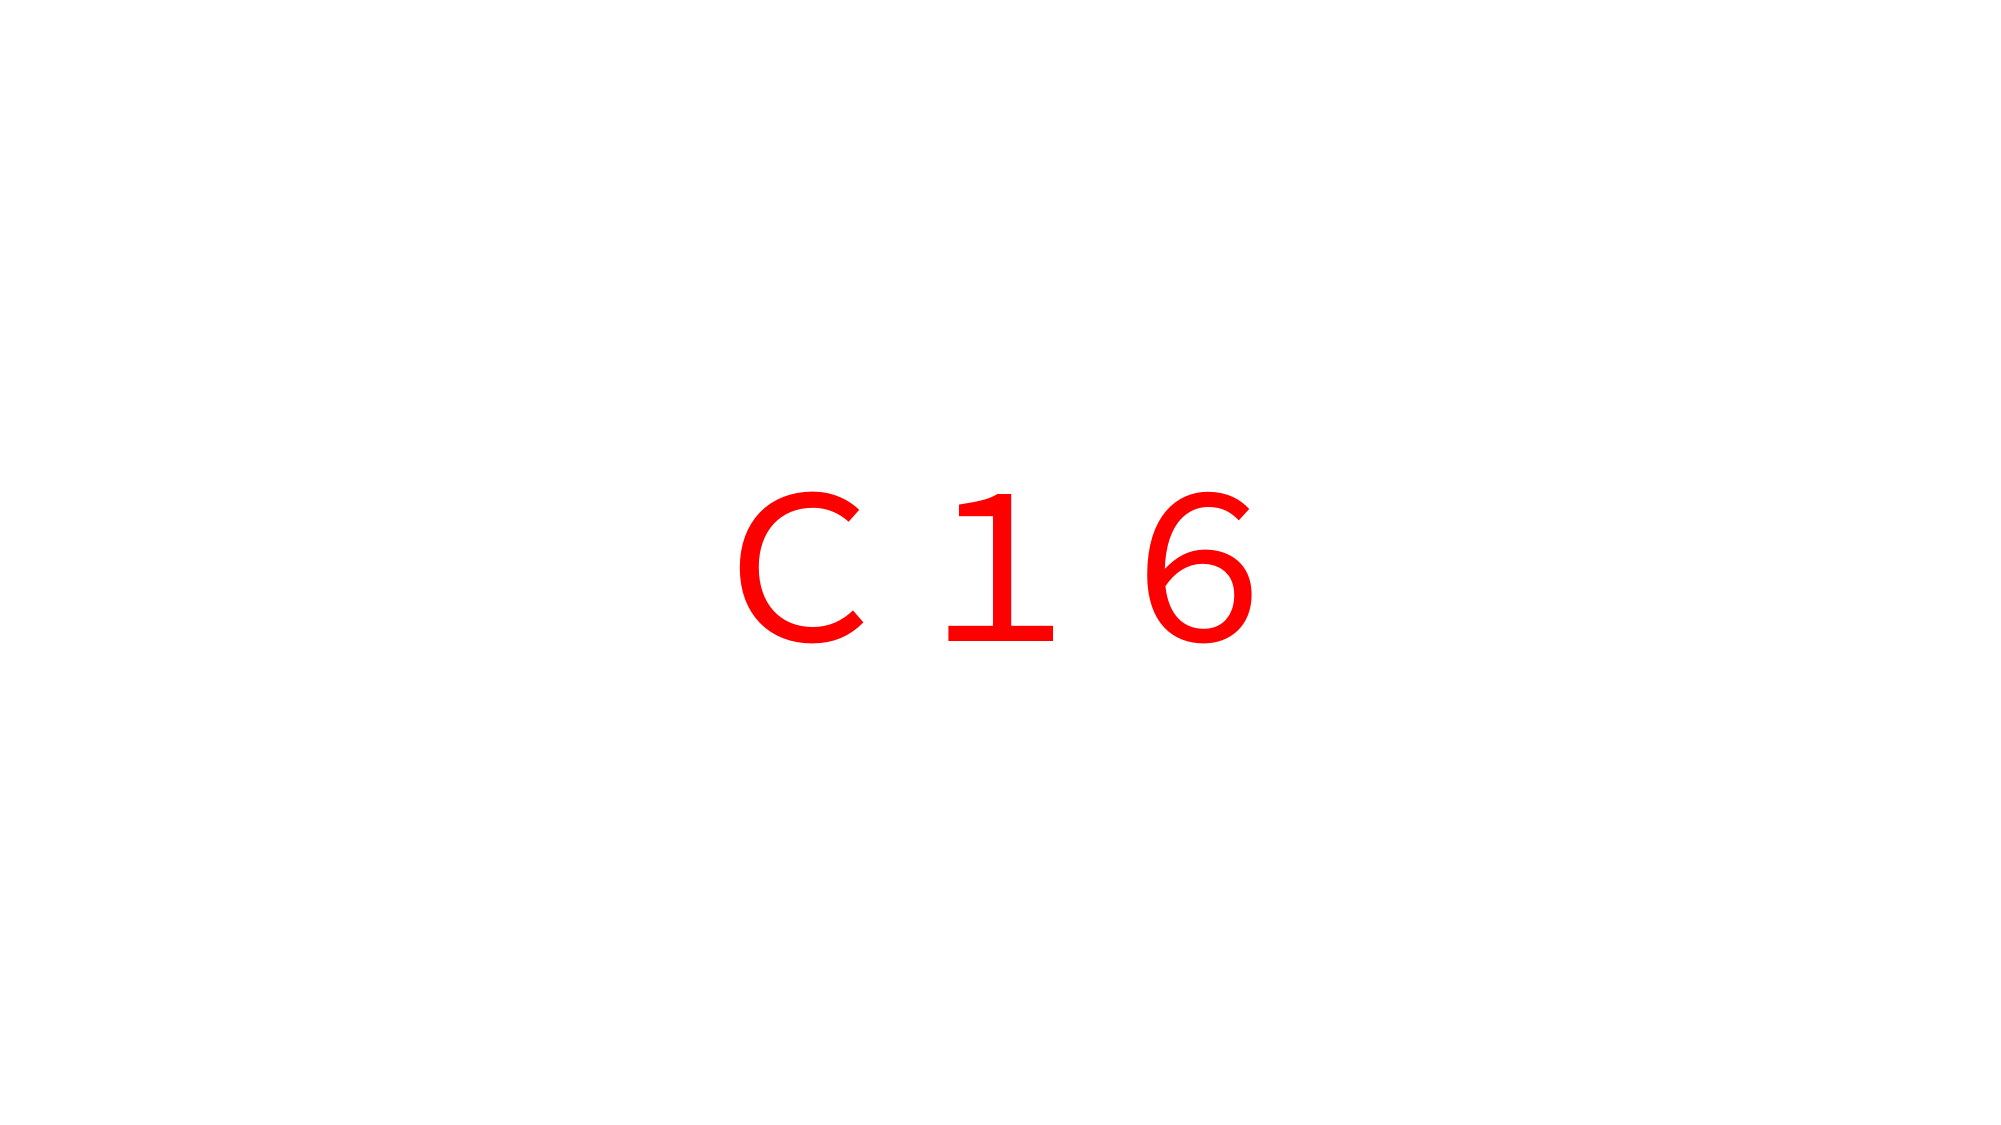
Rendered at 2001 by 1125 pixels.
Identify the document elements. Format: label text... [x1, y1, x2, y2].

text_box Ｃ１６ [685, 433, 1315, 689]
